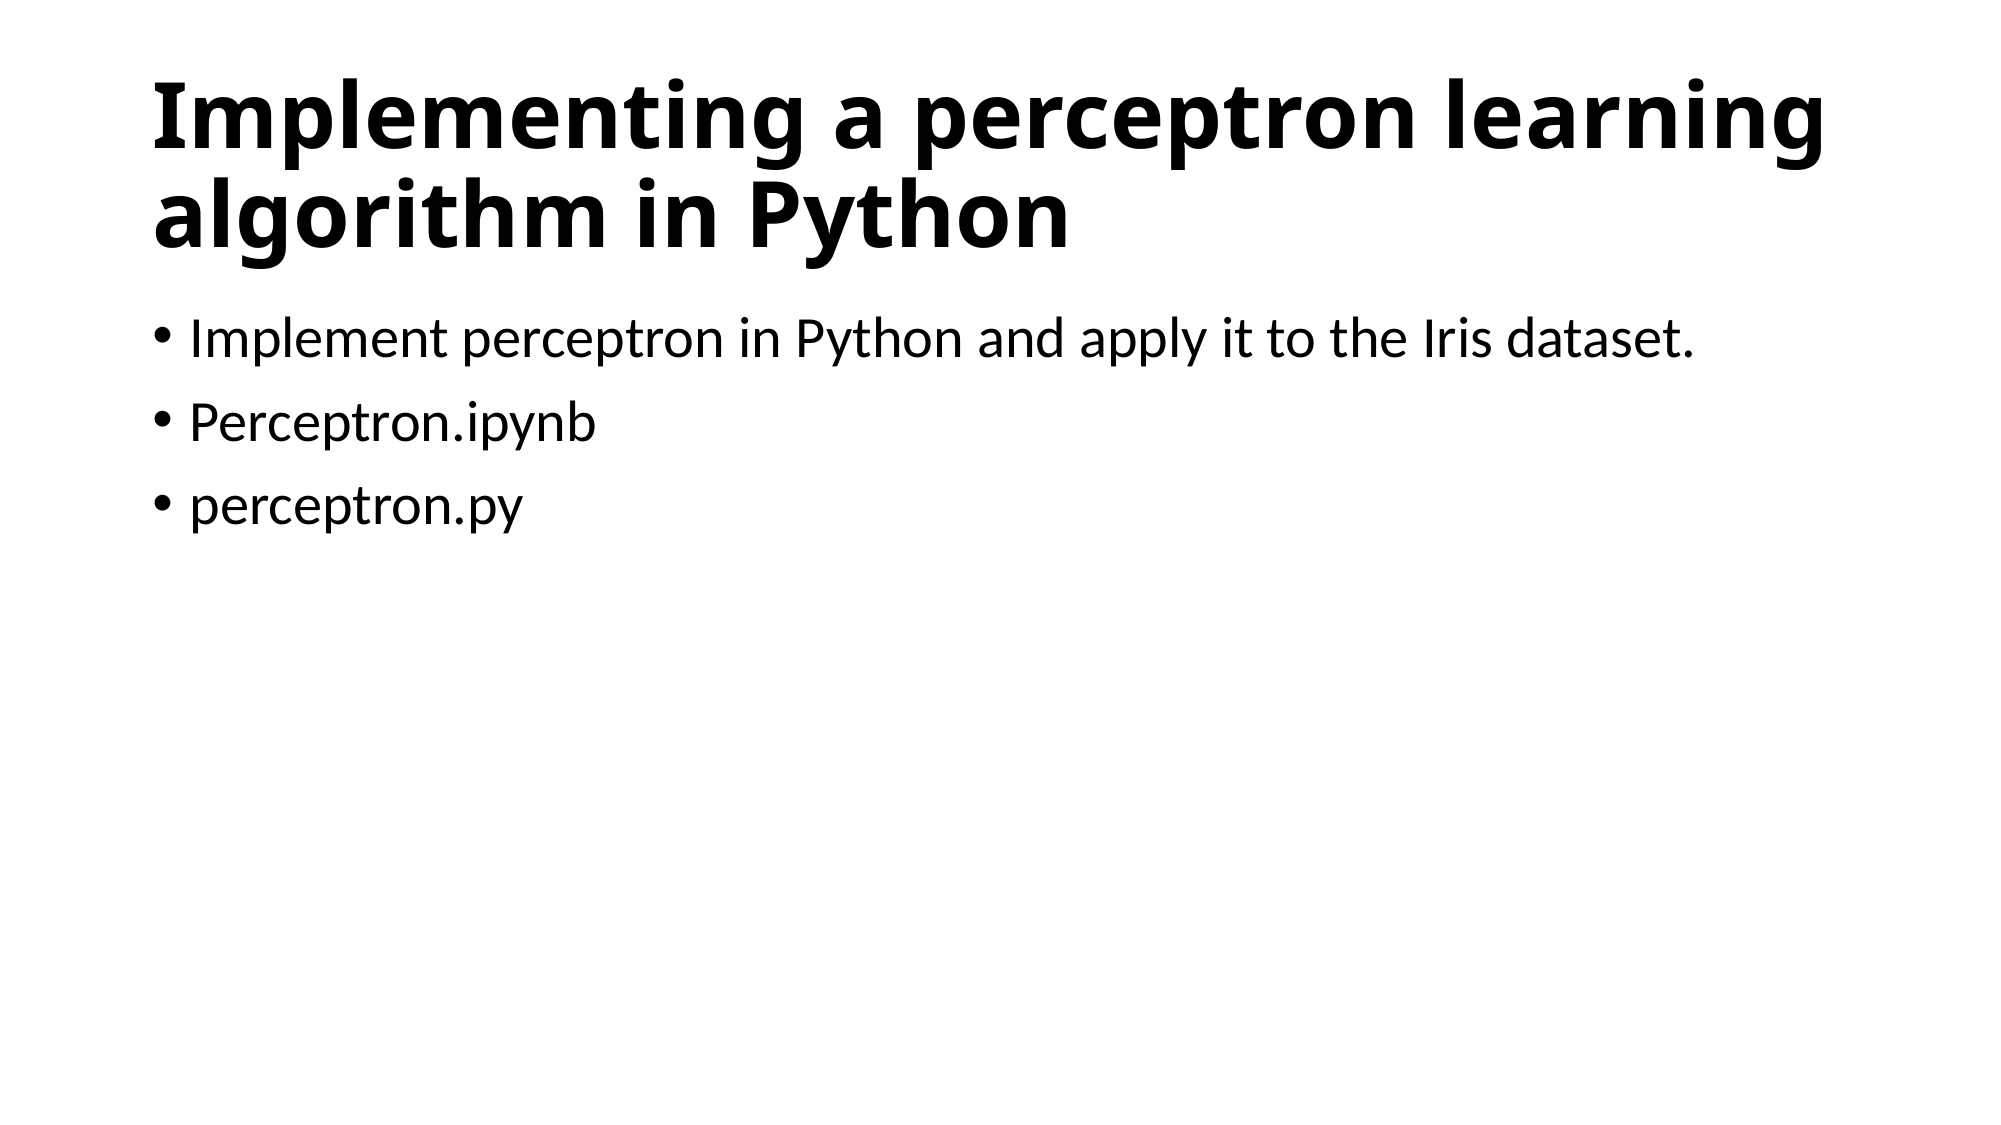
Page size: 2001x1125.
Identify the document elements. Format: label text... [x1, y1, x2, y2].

title Implementing a perceptron learning algorithm in Python [137, 59, 1863, 278]
list Implement perceptron in Python and apply it to the Iris dataset. Perceptron.ipynb perceptron.py [137, 299, 1863, 1014]
